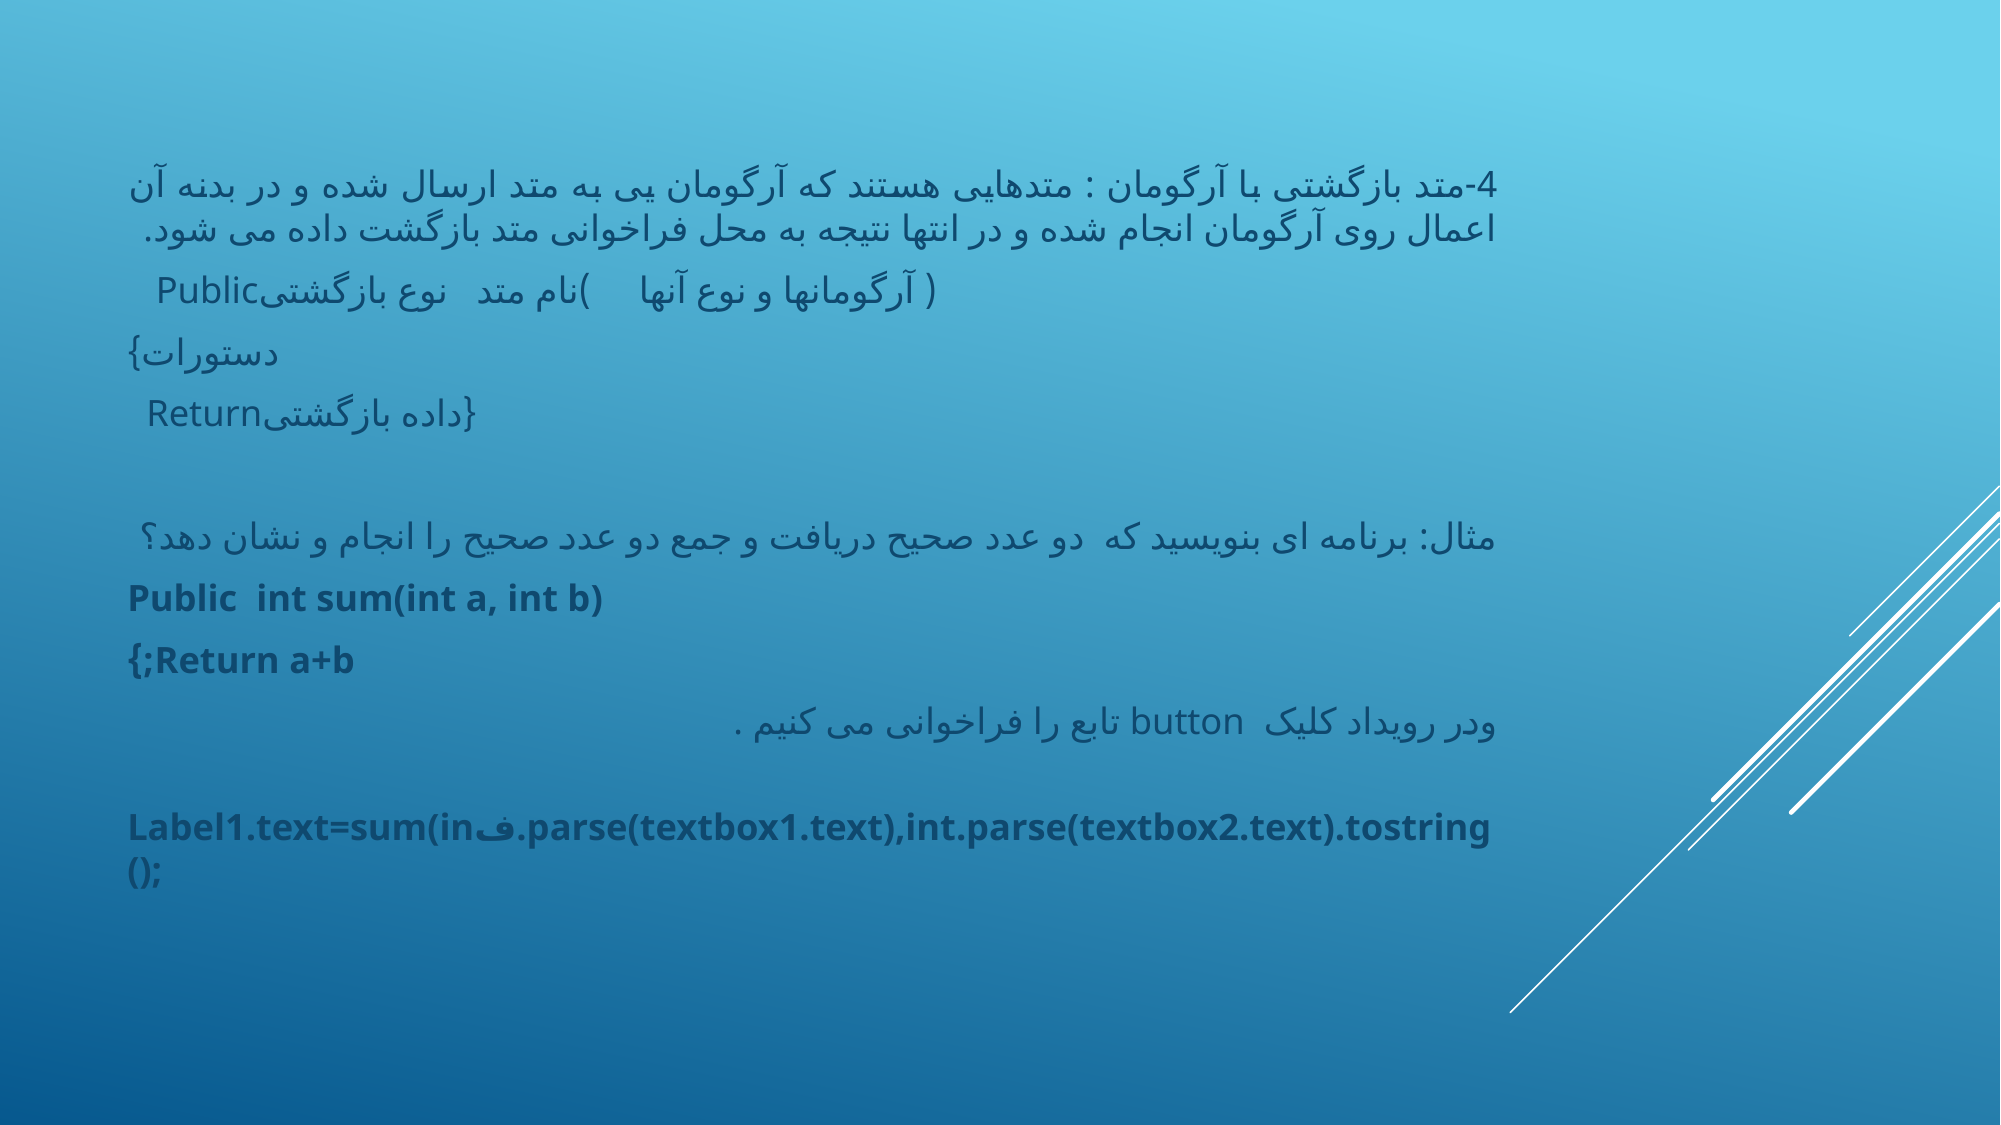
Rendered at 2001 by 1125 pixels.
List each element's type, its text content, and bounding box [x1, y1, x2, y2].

list 4-متد بازگشتی با آرگومان : متدهایی هستند که آرگومان یی به متد ارسال شده و در بدنه آن اعمال روی آرگومان انجام شده و در انتها نتیجه به محل فراخوانی متد بازگشت داده می شود. ( آرگومانها و نوع آنها )نام متد نوع بازگشتی Public دستورات} {داده بازگشتی Return مثال: برنامه ای بنویسید که دو عدد صحیح دریافت و جمع دو عدد صحیح را انجام و نشان دهد؟ Public int sum(int a, int b) Return a+b;} ودر رویداد کلیک button تابع را فراخوانی می کنیم . Label1.text=sum(inف.parse(textbox1.text),int.parse(textbox2.text).tostring(); [112, 112, 1513, 941]
